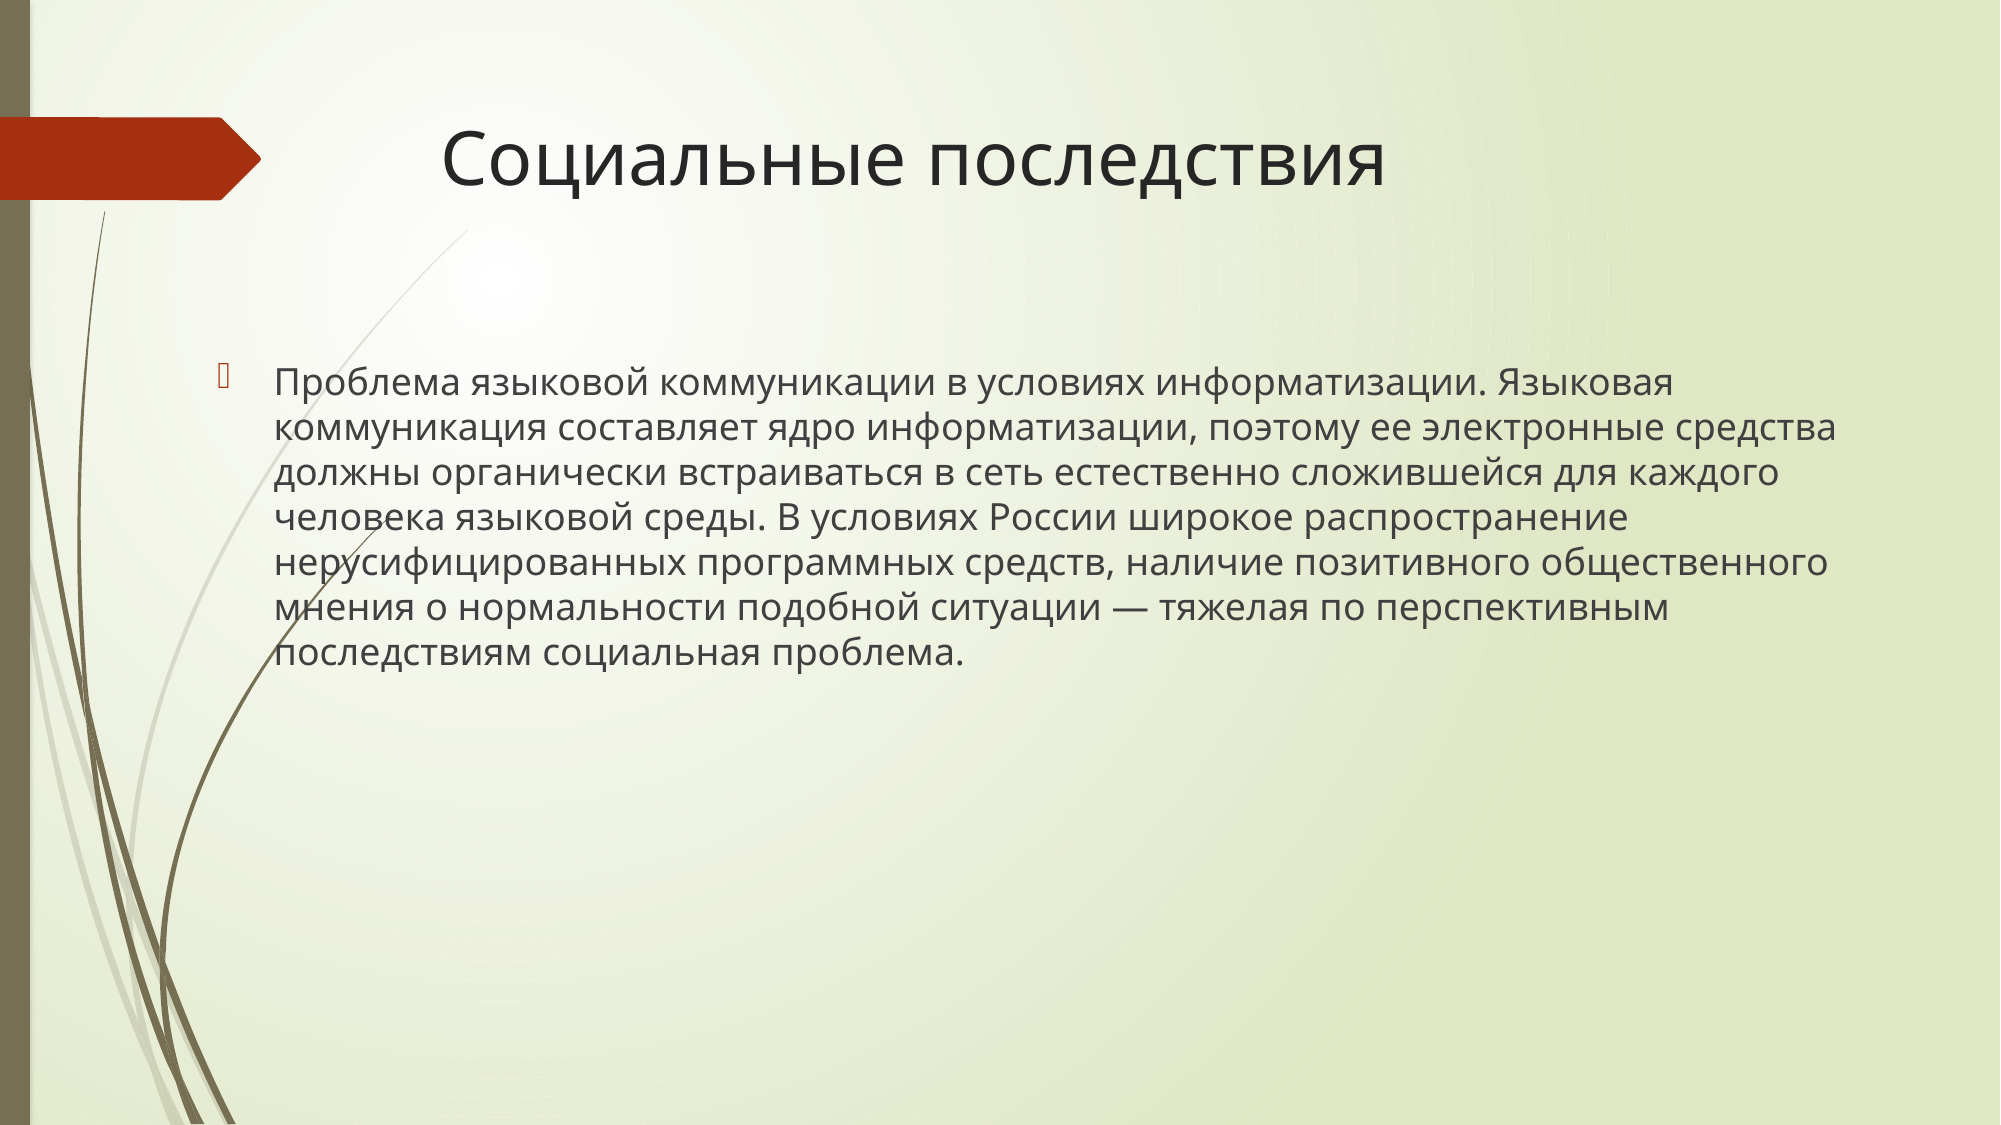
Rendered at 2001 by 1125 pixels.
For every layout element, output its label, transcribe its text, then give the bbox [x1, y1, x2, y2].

title Социальные последствия [425, 102, 1888, 313]
list Проблема языковой коммуникации в условиях информатизации. Языковая коммуникация составляет ядро информатизации, поэтому ее электронные средства должны органически встраиваться в сеть естественно сложившейся для каждого человека языковой среды. В условиях России широкое распространение нерусифицированных программных средств, наличие позитивного общественного мнения о нормальности подобной ситуации — тяжелая по перспективным последствиям социальная проблема. [202, 350, 1888, 970]
